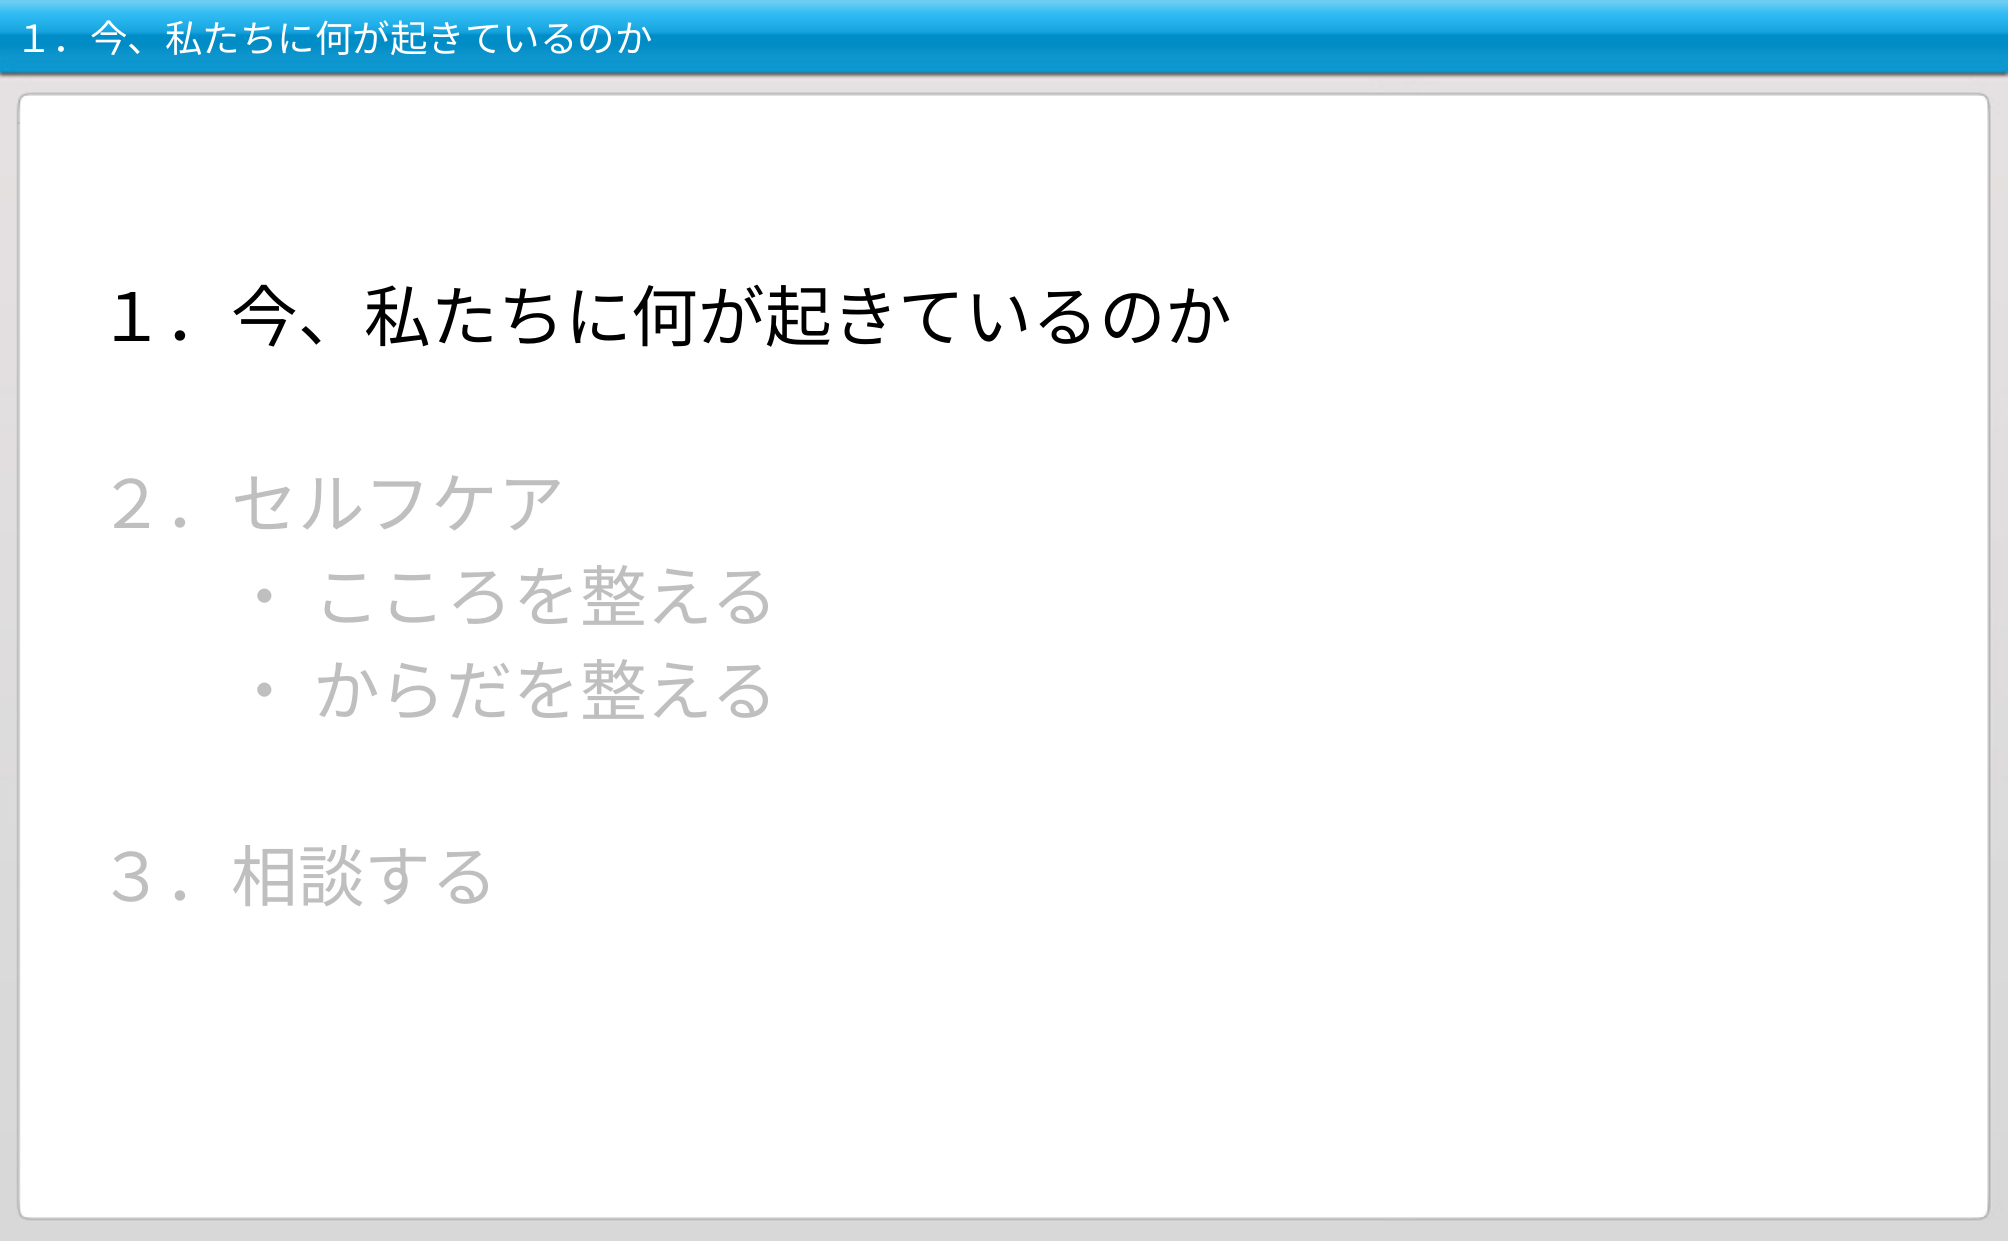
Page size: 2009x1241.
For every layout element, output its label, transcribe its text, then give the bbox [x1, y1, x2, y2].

list １．今、私たちに何が起きているのか ２．セルフケア ・ こころを整える ・ からだを整える ３．相談する [39, 122, 1961, 1187]
title １．今、私たちに何が起きているのか [0, 0, 2008, 76]
picture [0, 76, 2008, 1241]
